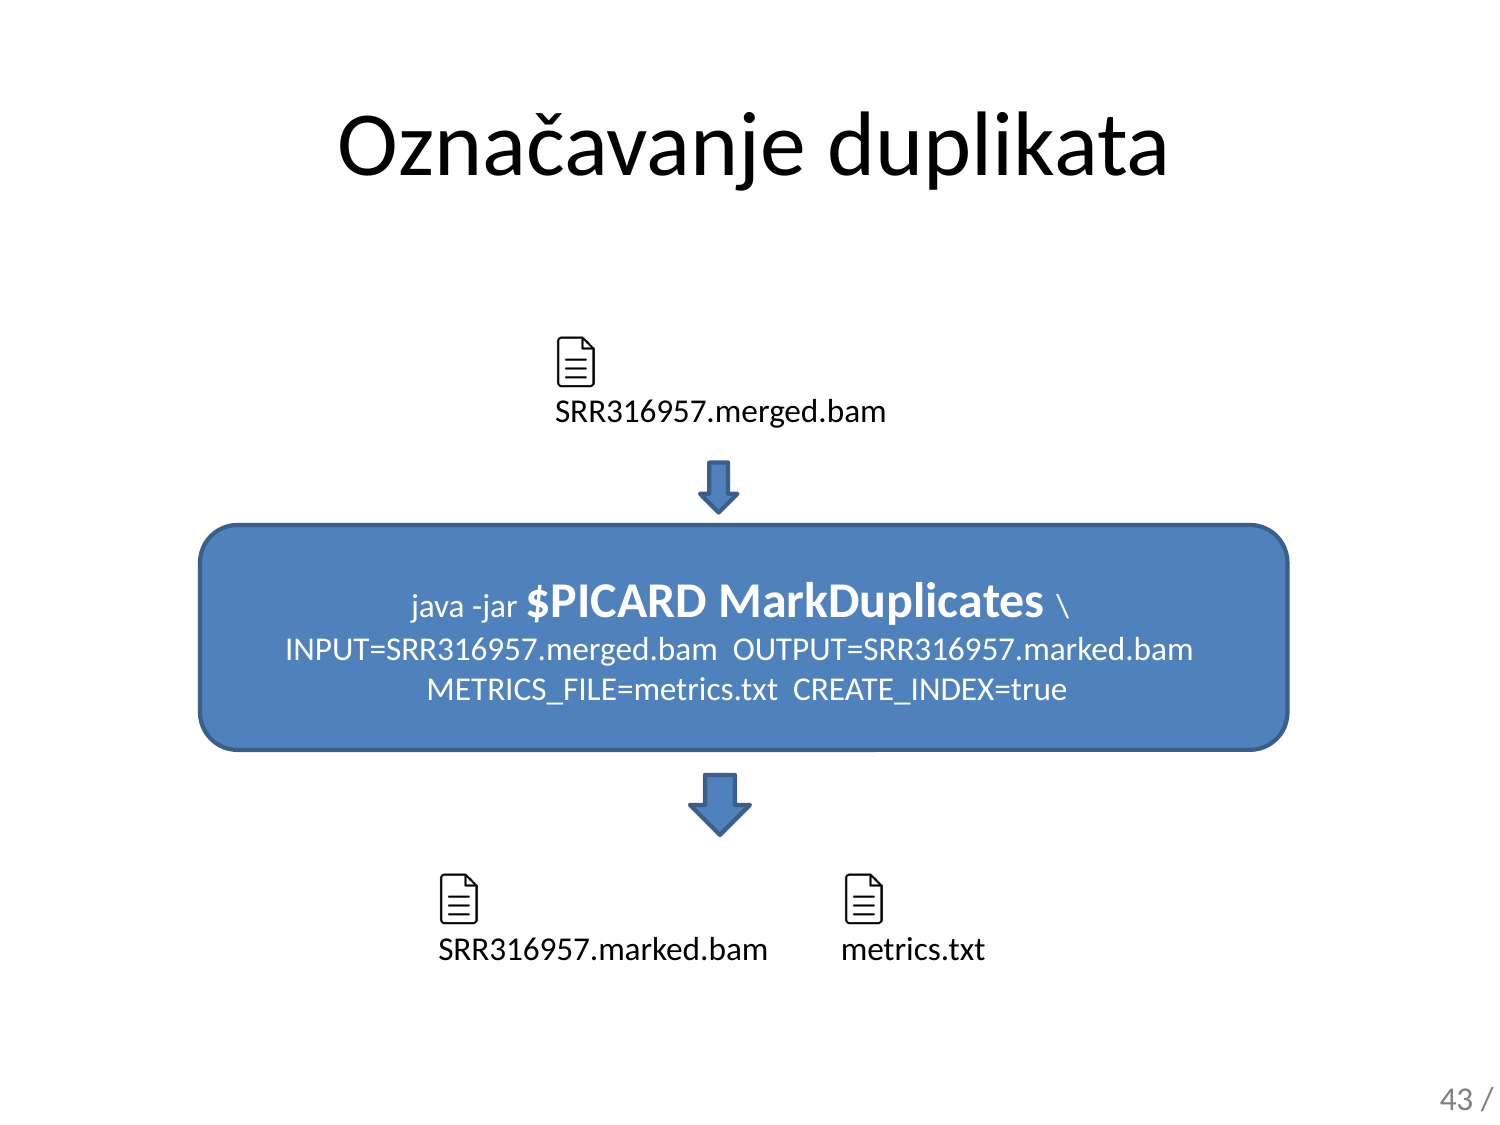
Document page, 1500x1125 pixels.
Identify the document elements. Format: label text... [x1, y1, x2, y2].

text_box [698, 460, 740, 515]
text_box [824, 872, 1010, 976]
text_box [419, 872, 788, 976]
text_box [537, 335, 906, 438]
title Označavanje duplikata [75, 45, 1425, 233]
text_box java -jar $PICARD MarkDuplicates \ INPUT=SRR316957.merged.bam OUTPUT=SRR316957.marked.bam METRICS_FILE=metrics.txt CREATE_INDEX=true [197, 522, 1290, 753]
text_box [688, 772, 752, 838]
